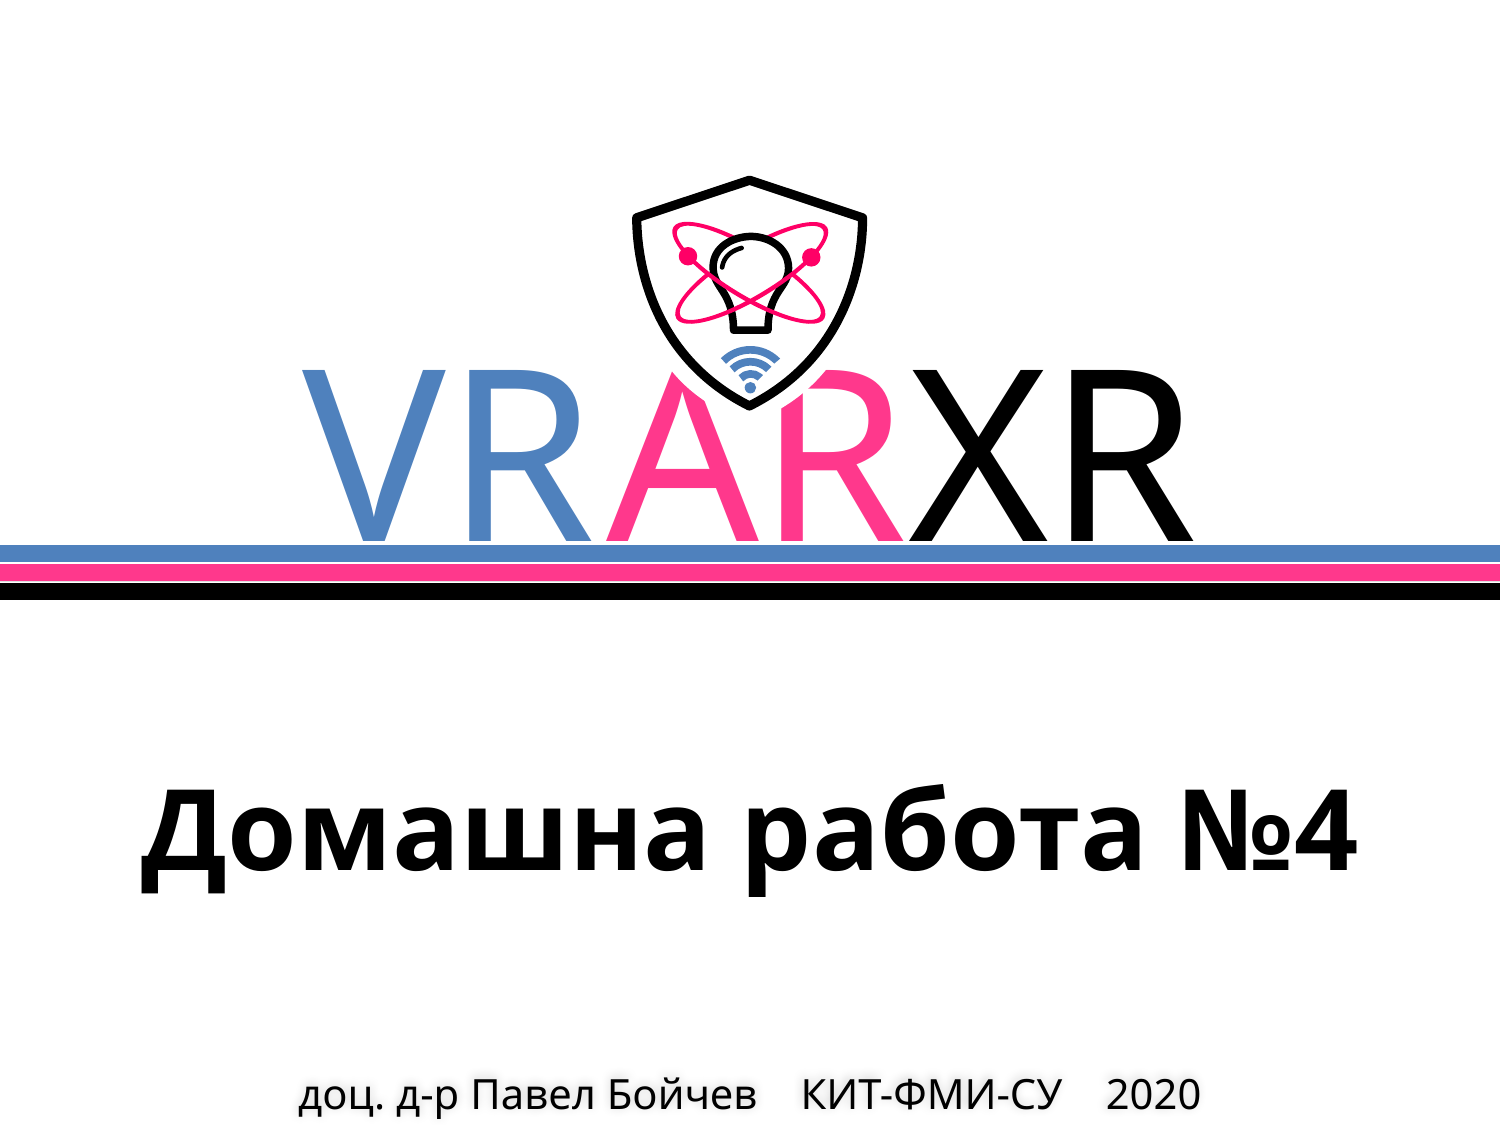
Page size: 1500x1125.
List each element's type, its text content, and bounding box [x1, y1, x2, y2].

title доц. д-р Павел Бойчев КИТ-ФМИ-СУ 2020 [0, 1027, 1500, 1125]
list Домашна работа №4 [0, 762, 1500, 888]
